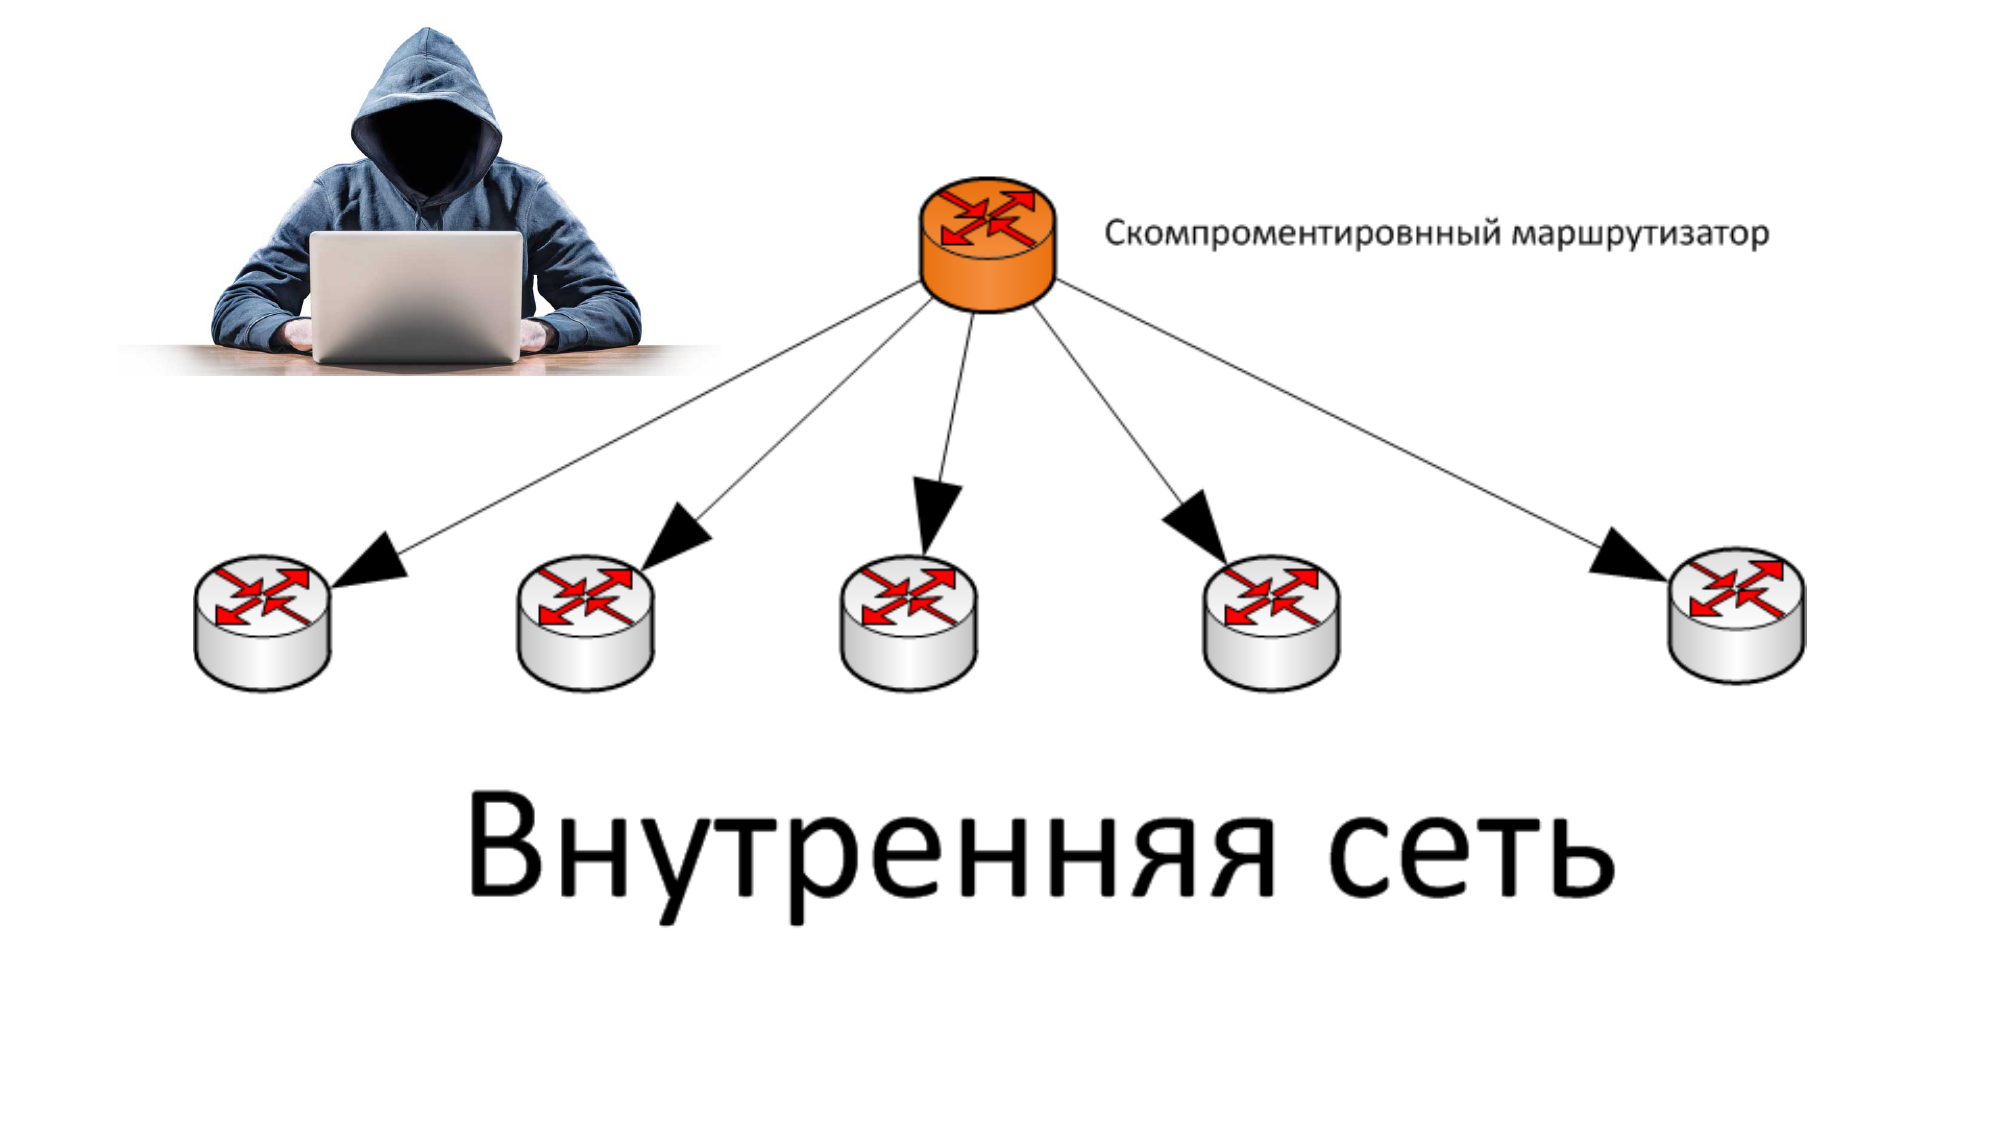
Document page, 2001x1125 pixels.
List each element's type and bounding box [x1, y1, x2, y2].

picture [117, 20, 1807, 949]
